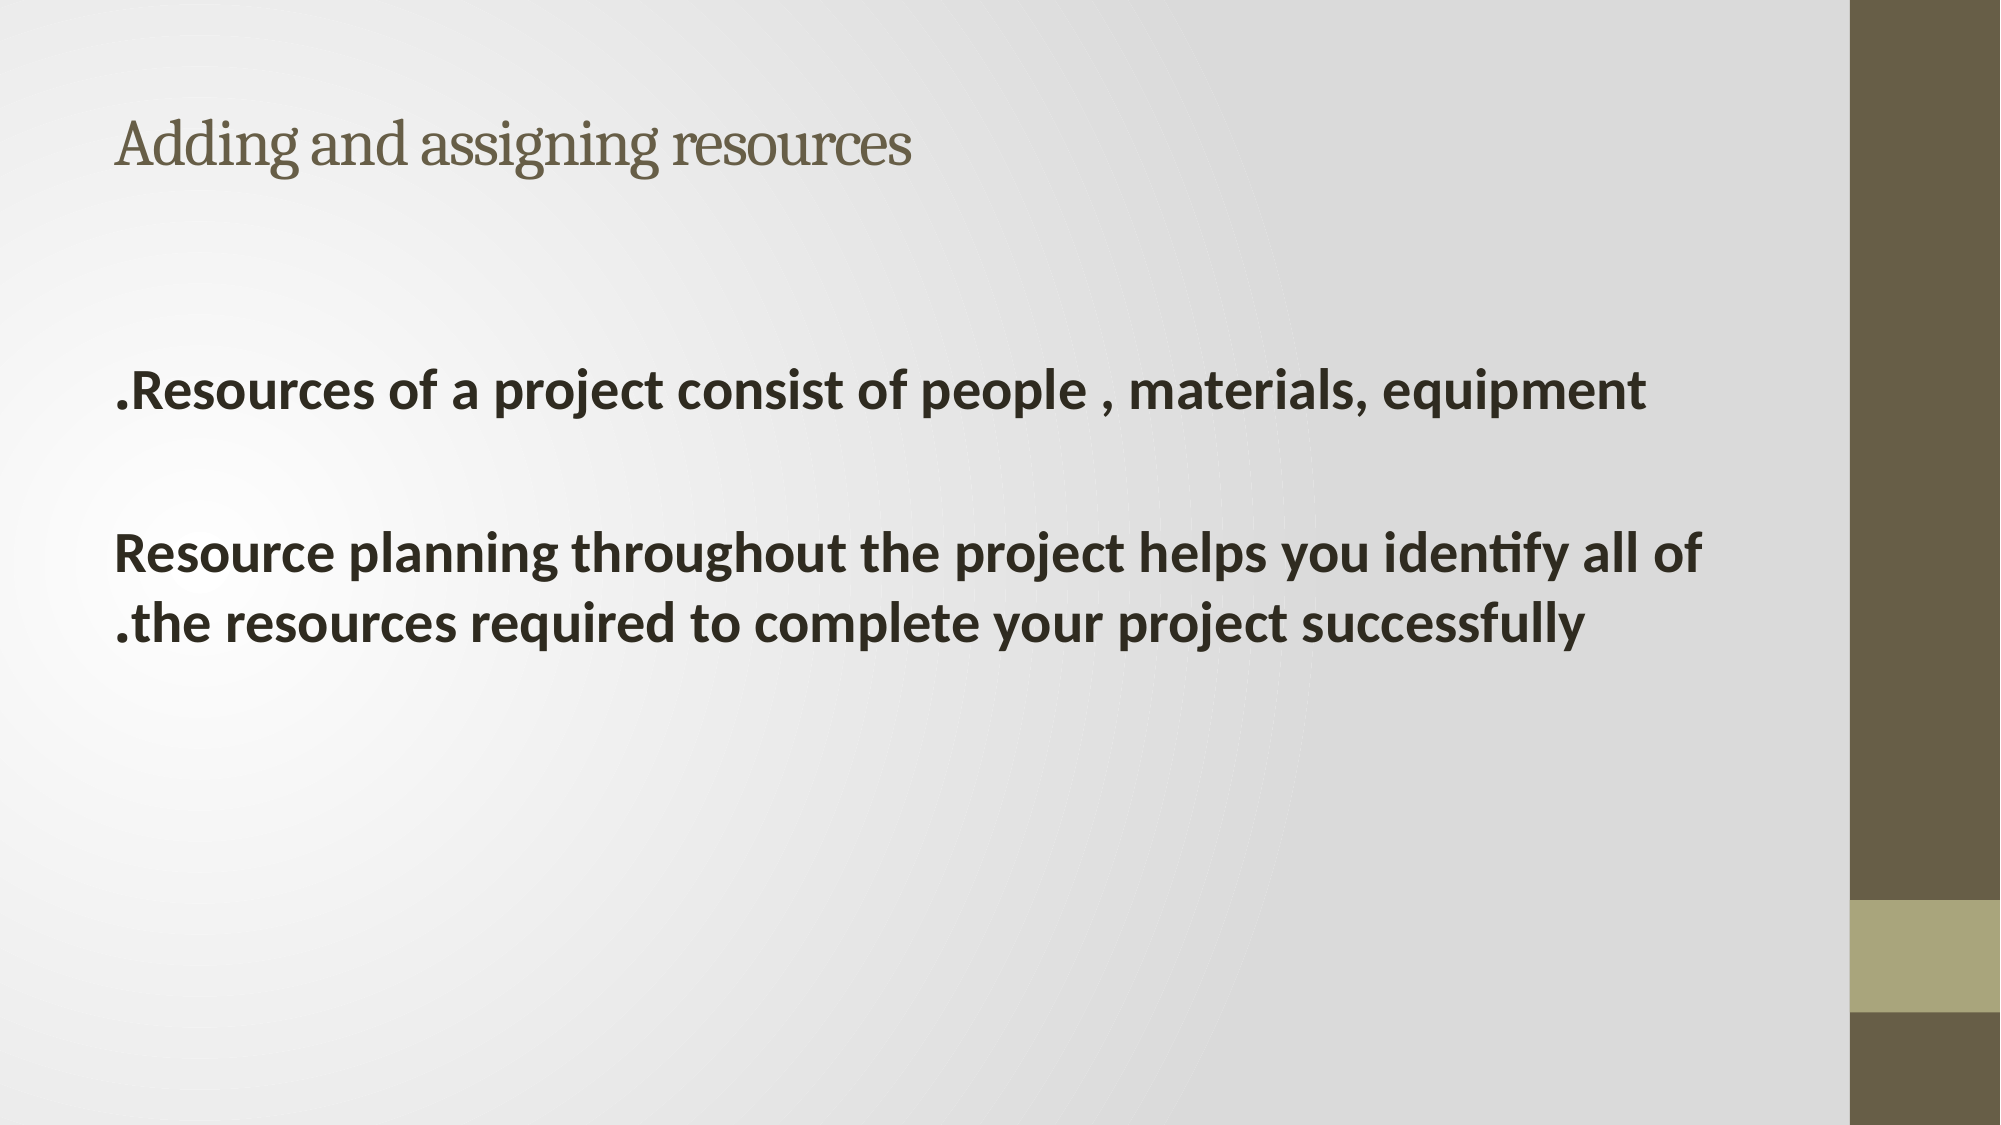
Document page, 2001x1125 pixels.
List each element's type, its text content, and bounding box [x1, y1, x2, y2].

list Resources of a project consist of people , materials, equipment. Resource planning throughout the project helps you identify all of the resources required to complete your project successfully. [99, 262, 1767, 1050]
title Adding and assigning resources [99, 45, 1767, 233]
